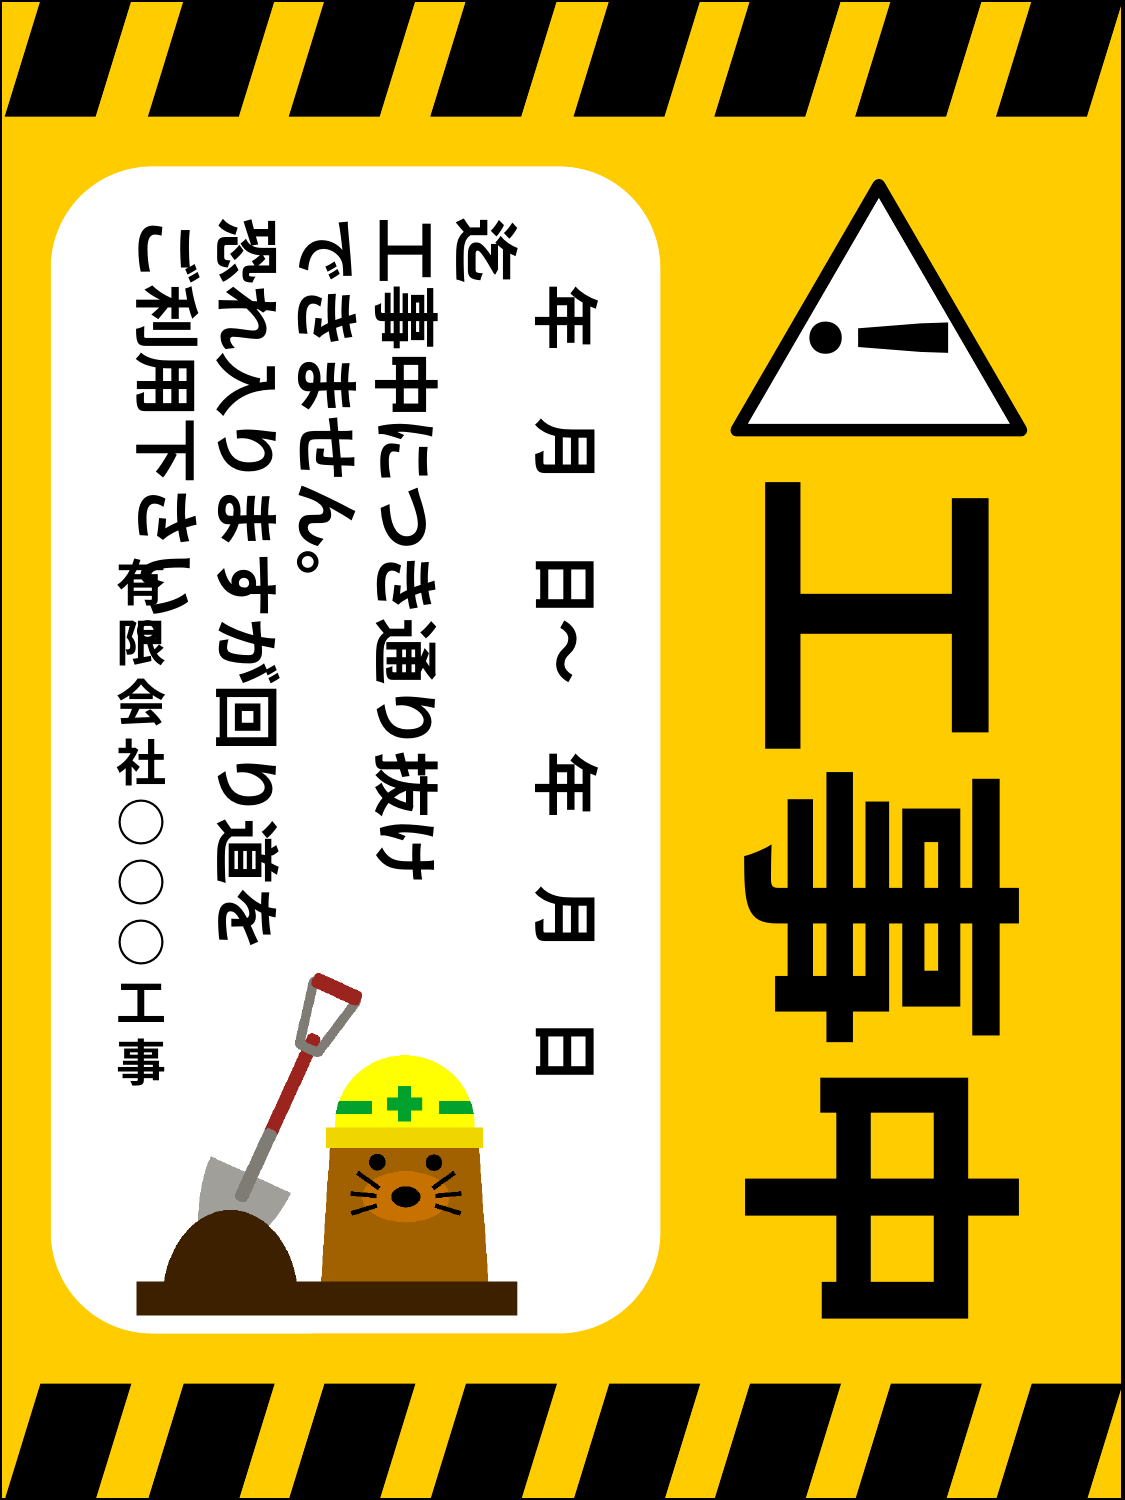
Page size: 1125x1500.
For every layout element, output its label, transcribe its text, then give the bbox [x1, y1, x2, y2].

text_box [4, 1383, 1123, 1500]
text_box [736, 184, 1022, 441]
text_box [4, 0, 1123, 117]
text_box 有限会社○○○工事 [101, 543, 206, 1099]
text_box [0, 121, 1125, 1386]
picture [130, 957, 524, 1320]
text_box 年 月 日～ 年 月 日迄 工事中につき通り抜け できません。 恐れ入りますが回り道を ご利用下さい。 [181, 202, 616, 1138]
text_box [48, 164, 663, 1336]
text_box 工事中 [687, 454, 1071, 1377]
